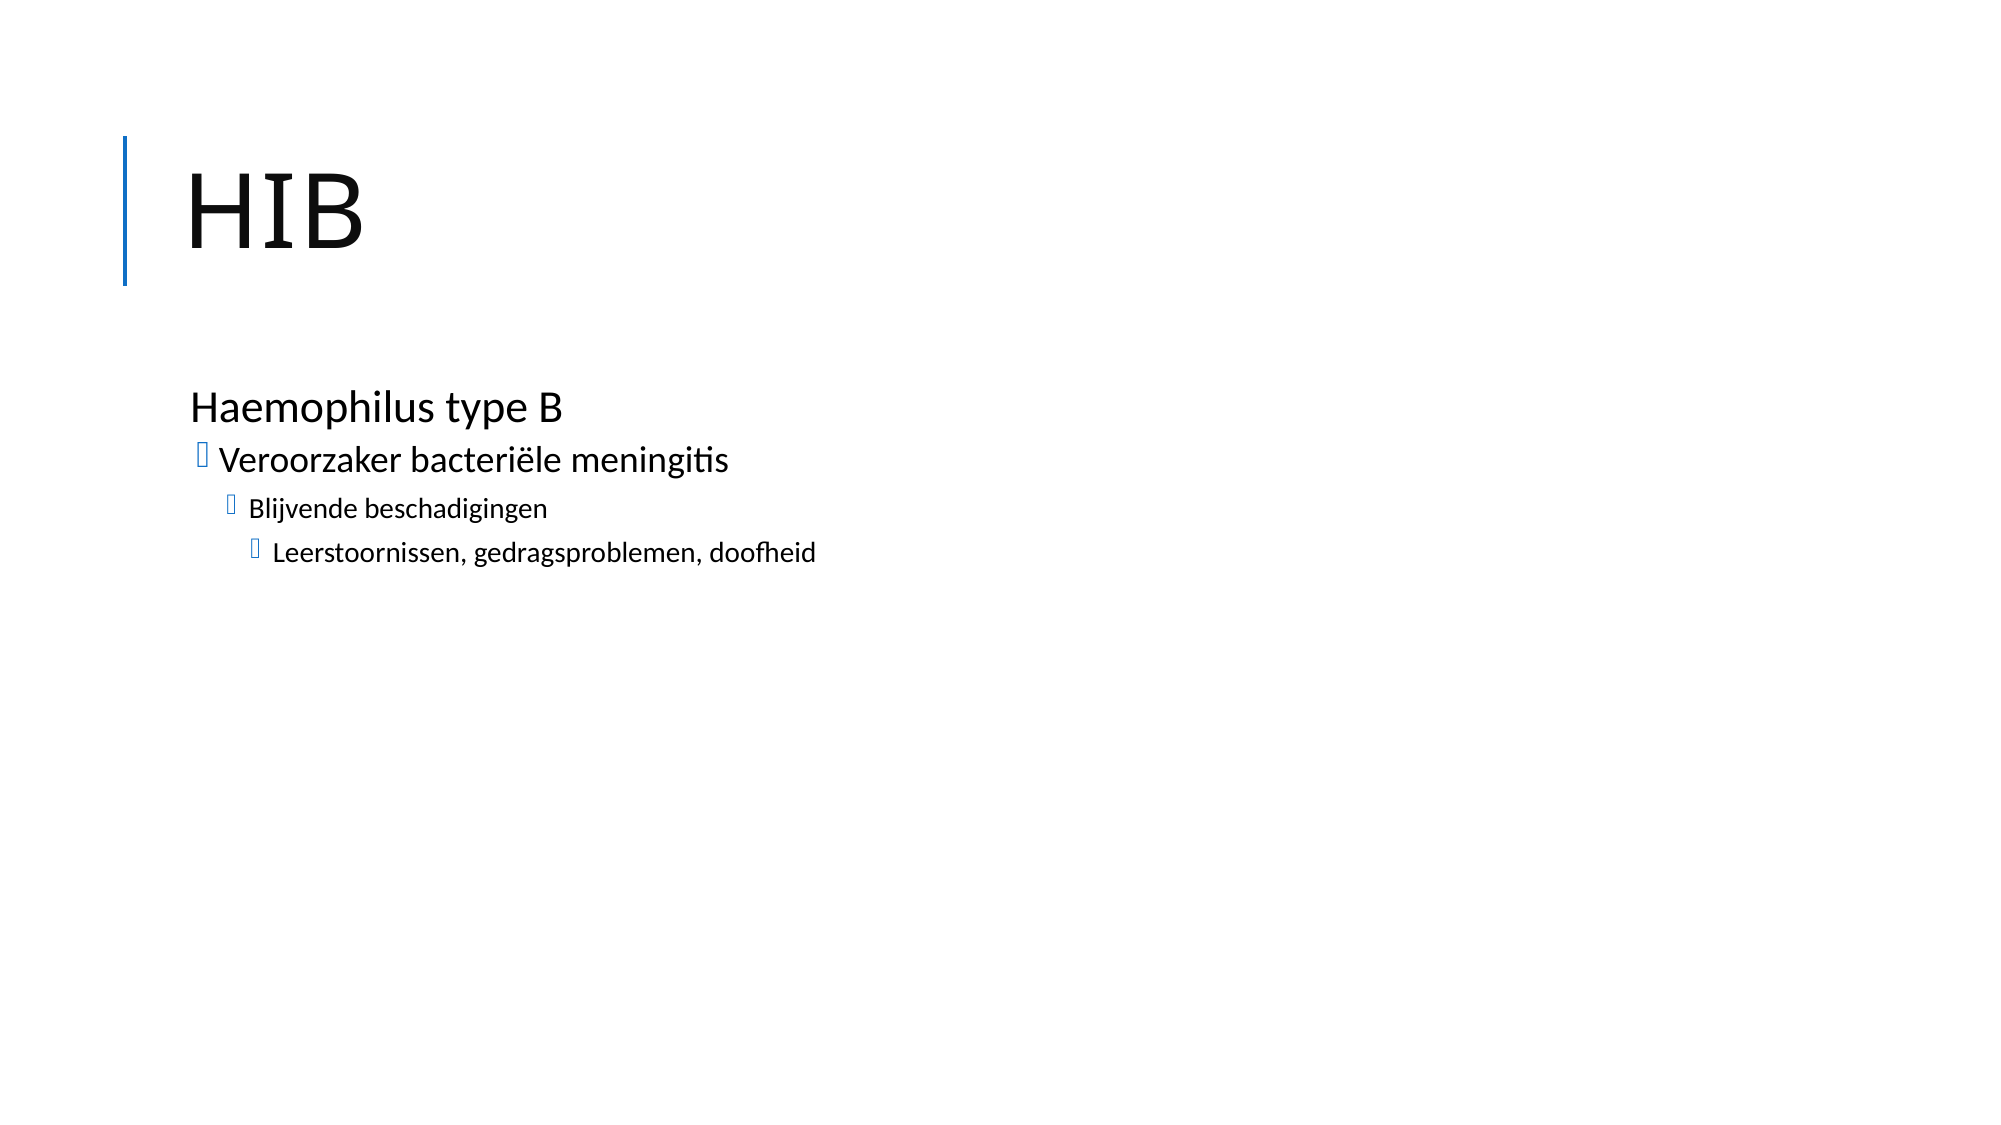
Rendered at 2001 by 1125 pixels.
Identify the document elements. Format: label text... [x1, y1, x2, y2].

title HIB [168, 96, 1763, 342]
list Haemophilus type B Veroorzaker bacteriële meningitis Blijvende beschadigingen Leerstoornissen, gedragsproblemen, doofheid [168, 375, 1763, 1035]
